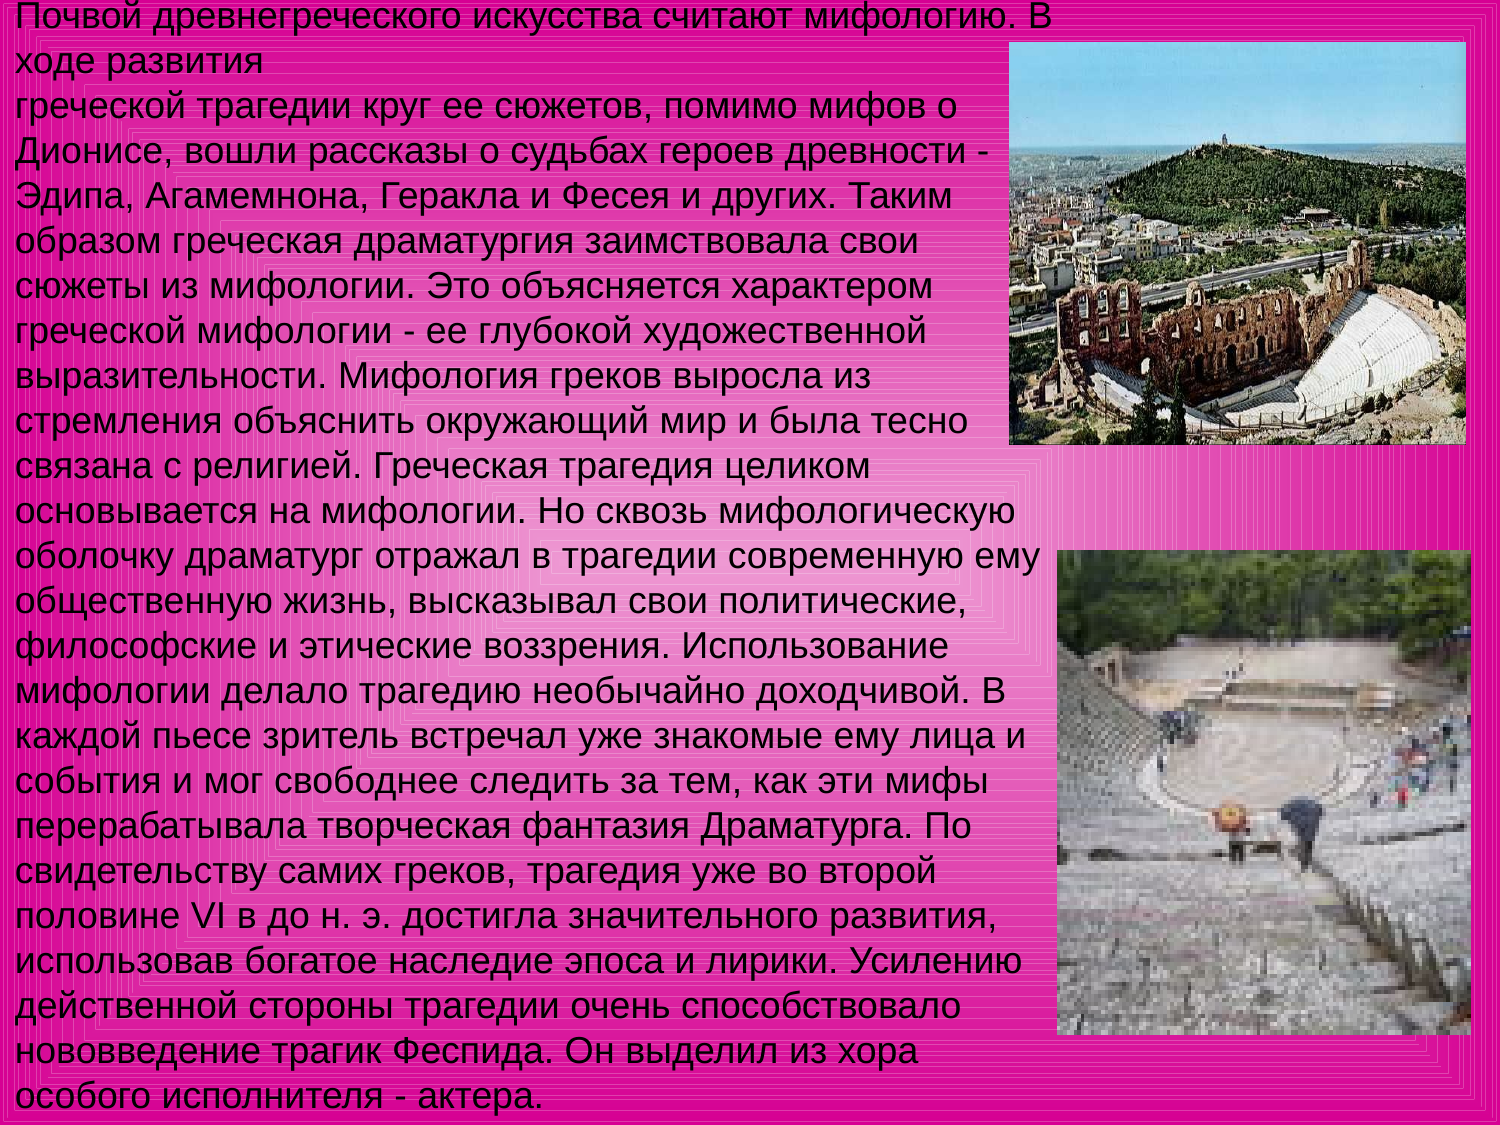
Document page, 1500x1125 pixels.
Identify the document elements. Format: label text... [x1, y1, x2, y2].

picture [1009, 42, 1466, 445]
text_box Почвой древнегреческого искусства считают мифологию. В ходе развития греческой трагедии круг ее сюжетов, помимо мифов о Дионисе, вошли рассказы о судьбах героев древности - Эдипа, Агамемнона, Геракла и Фесея и других. Таким образом греческая драматургия заимствовала свои сюжеты из мифологии. Это объясняется характером греческой мифологии - ее глубокой художественной выразительности. Мифология греков выросла из стремления объяснить окружающий мир и была тесно связана с религией. Греческая трагедия целиком основывается на мифологии. Но сквозь мифологическую оболочку драматург отражал в трагедии современную ему общественную жизнь, высказывал свои политические, философские и этические воззрения. Использование мифологии делало трагедию необычайно доходчивой. В каждой пьесе зритель встречал уже знакомые ему лица и события и мог свободнее следить за тем, как эти мифы перерабатывала творческая фантазия Драматурга. По свидетельству самих греков, трагедия уже во второй половине VI в до н. э. достигла значительного развития, использовав богатое наследие эпоса и лирики. Усилению действенной стороны трагедии очень способствовало нововведение трагик Феспида. Он выделил из хора особого исполнителя - актера. [0, 0, 1069, 1124]
picture [1056, 550, 1471, 1036]
